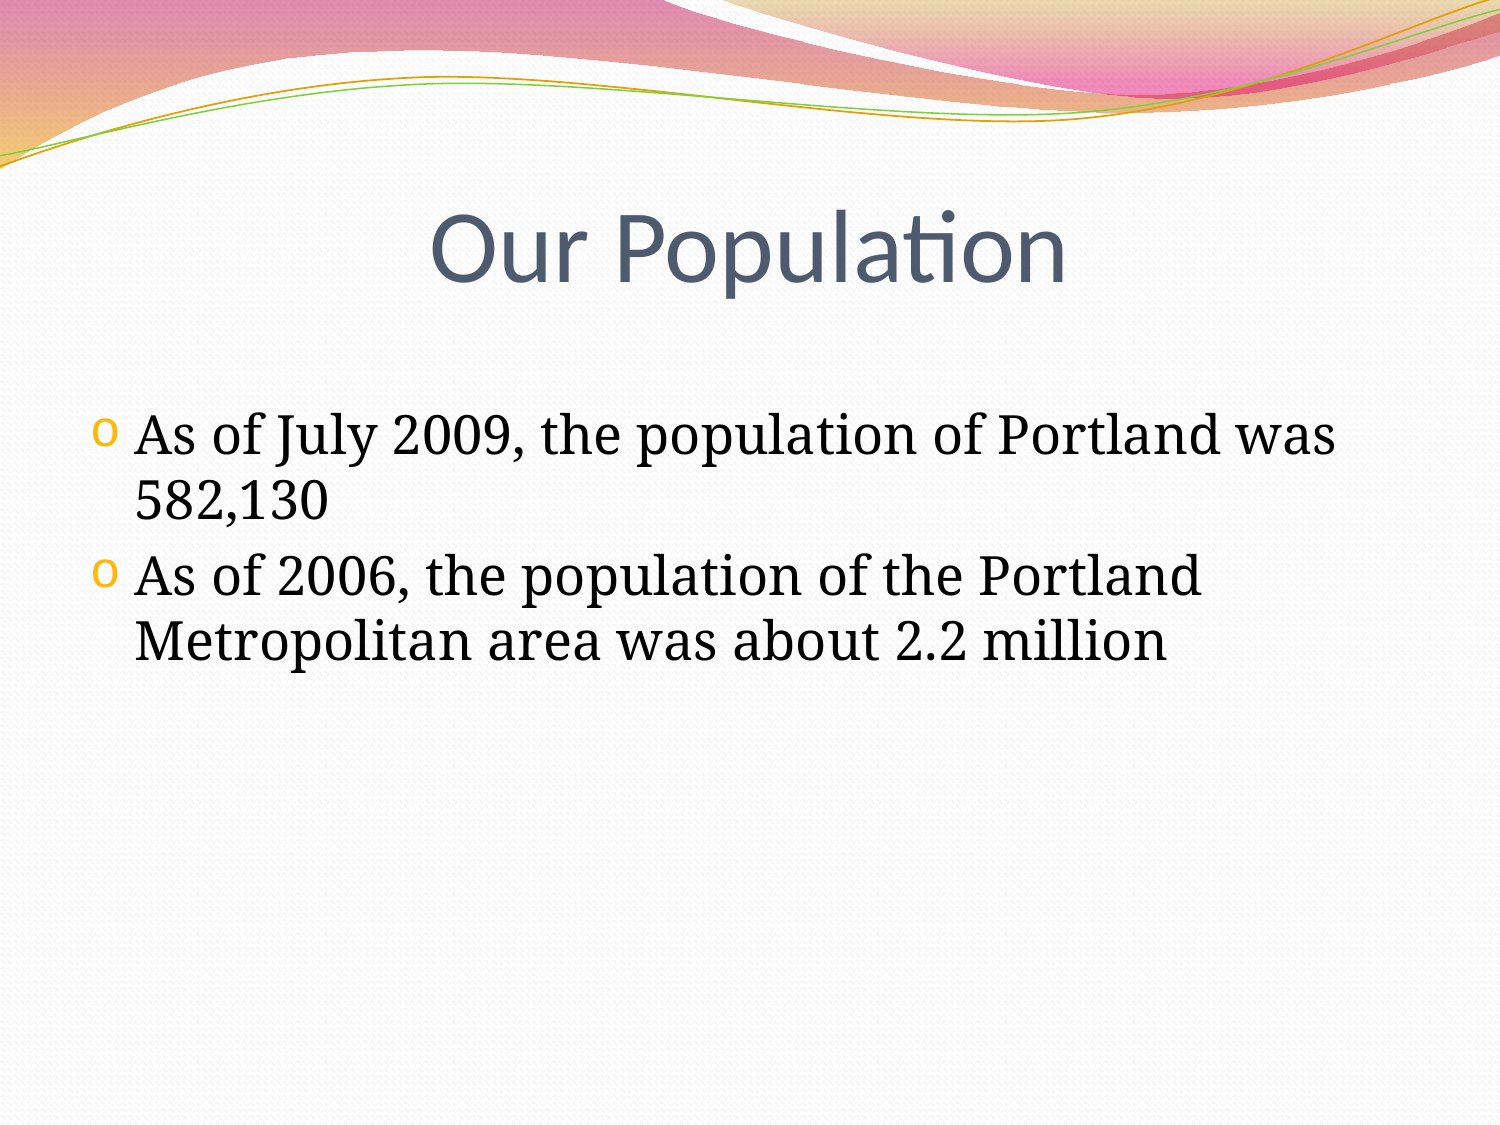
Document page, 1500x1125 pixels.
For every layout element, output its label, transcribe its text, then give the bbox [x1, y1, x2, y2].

title Our Population [75, 115, 1425, 303]
list As of July 2009, the population of Portland was 582,130 As of 2006, the population of the Portland Metropolitan area was about 2.2 million [75, 317, 1425, 1038]
